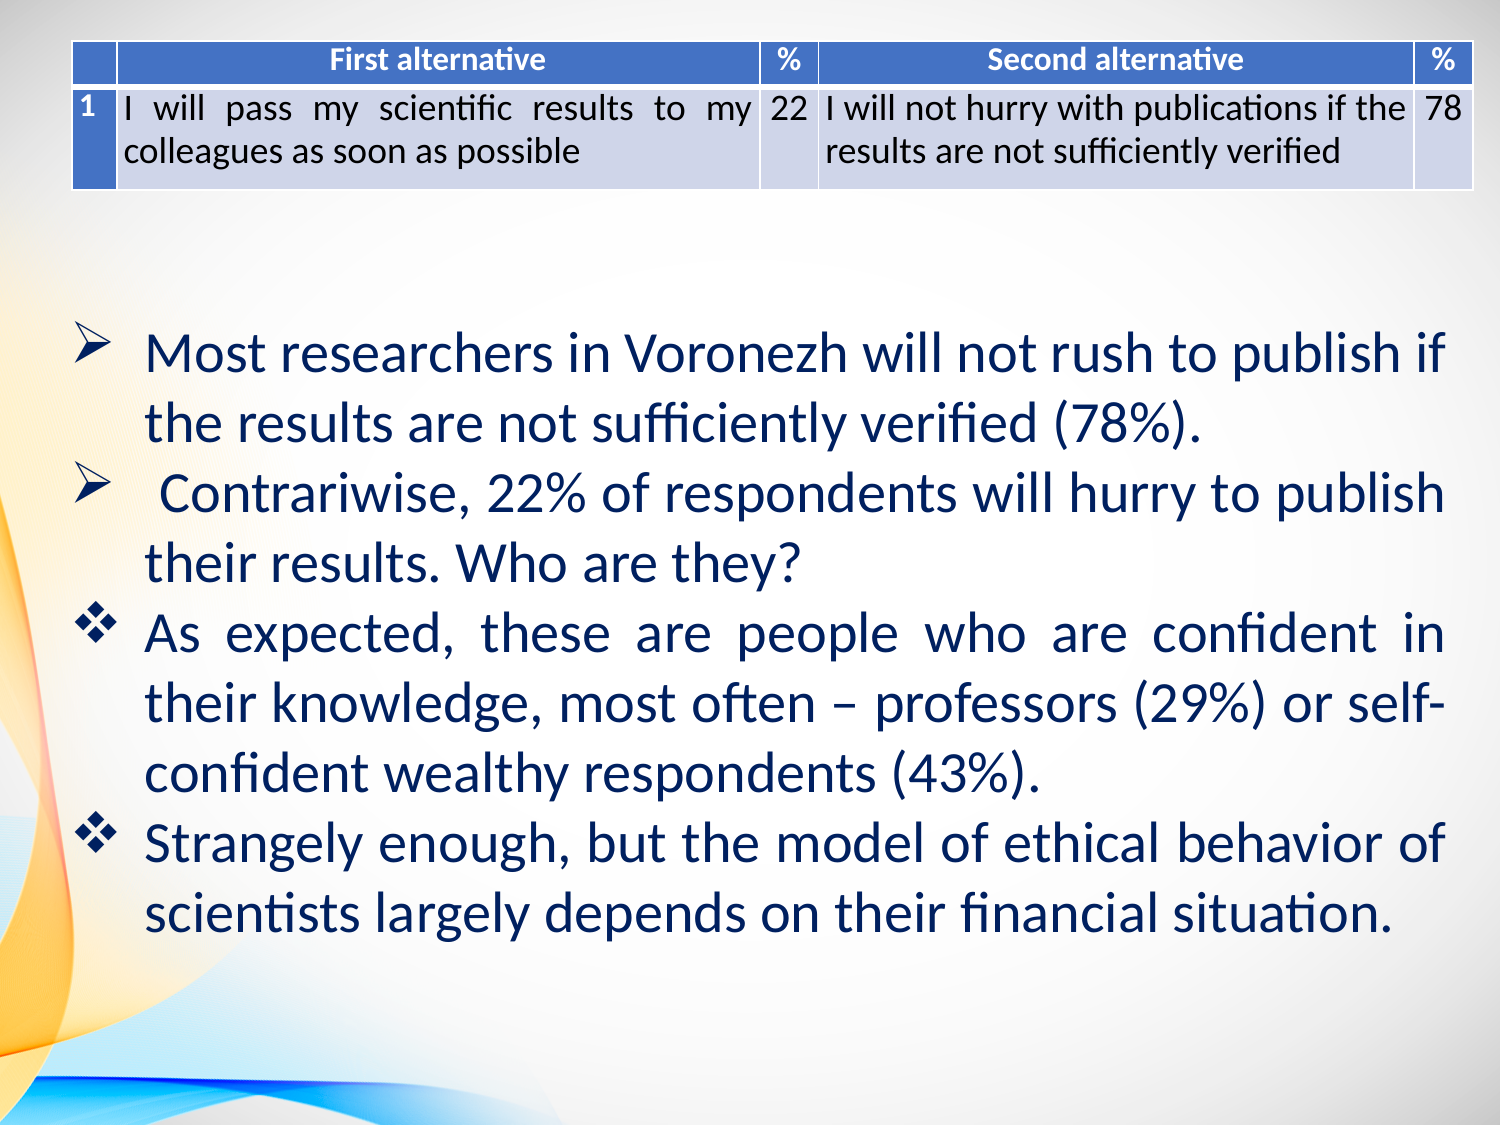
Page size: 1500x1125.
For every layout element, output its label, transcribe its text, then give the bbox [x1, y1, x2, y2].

table_header Second alternative [819, 42, 1413, 84]
table_cell 22 [761, 90, 818, 189]
table_cell I will not hurry with publications if the results are not sufficiently verified [819, 90, 1413, 189]
table_cell 78 [1415, 90, 1472, 189]
picture [0, 0, 1500, 1125]
table_cell 1 [73, 90, 116, 189]
table_header First alternative [118, 42, 759, 84]
table_header [73, 42, 116, 84]
table_header % [1415, 42, 1472, 84]
table_header % [761, 42, 818, 84]
text_box Most researchers in Voronezh will not rush to publish if the results are not sufficiently verified (78%). Contrariwise, 22% of respondents will hurry to publish their results. Who are they? As expected, these are people who are confident in their knowledge, most often – professors (29%) or self-confident wealthy respondents (43%). Strangely enough, but the model of ethical behavior of scientists largely depends on their financial situation. [55, 307, 1462, 952]
table_cell I will pass my scientific results to my colleagues as soon as possible [118, 90, 759, 189]
